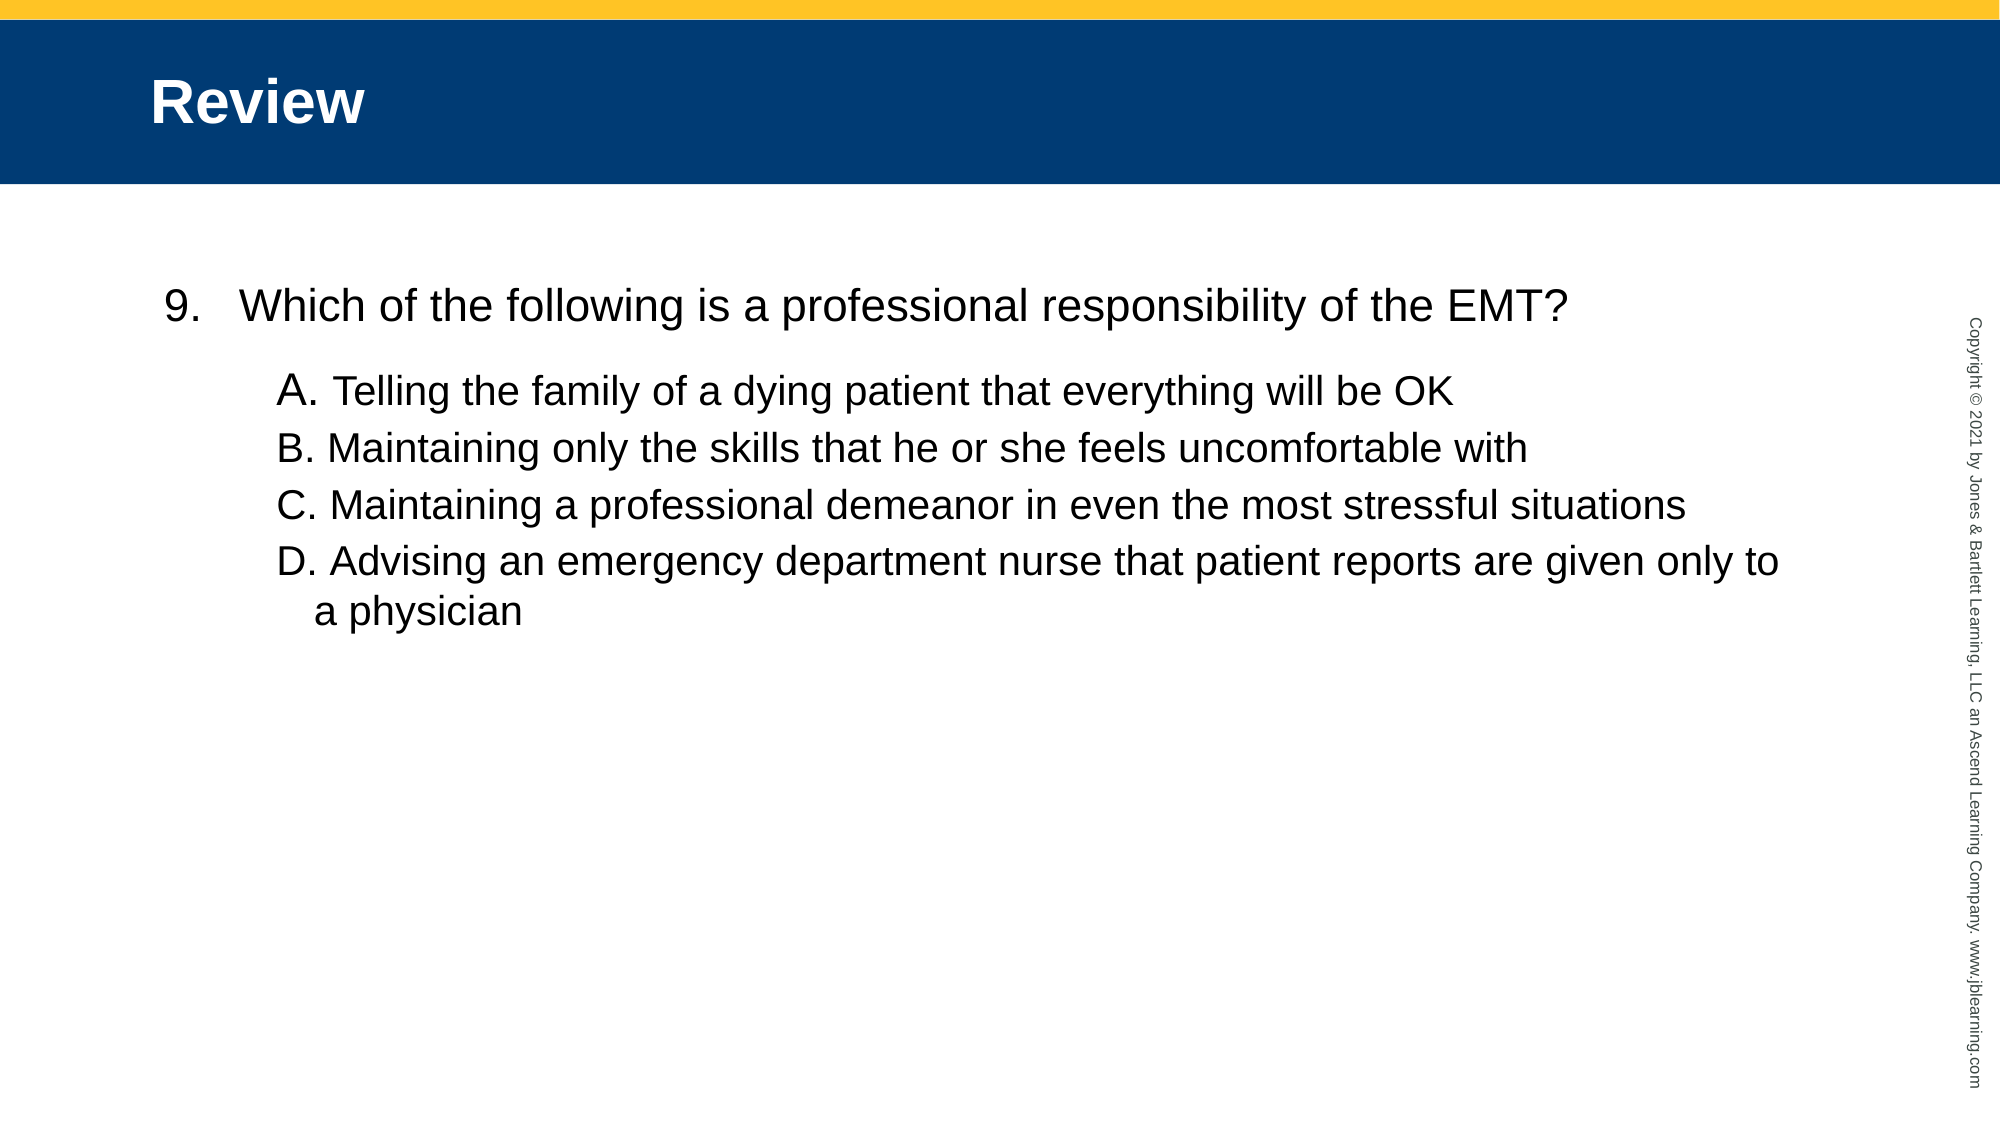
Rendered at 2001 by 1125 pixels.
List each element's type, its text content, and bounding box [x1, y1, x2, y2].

list Which of the following is a professional responsibility of the EMT? Telling the family of a dying patient that everything will be OK Maintaining only the skills that he or she feels uncomfortable with Maintaining a professional demeanor in even the most stressful situations Advising an emergency department nurse that patient reports are given only to a physician [148, 245, 1849, 1034]
title Review [0, 19, 2000, 185]
